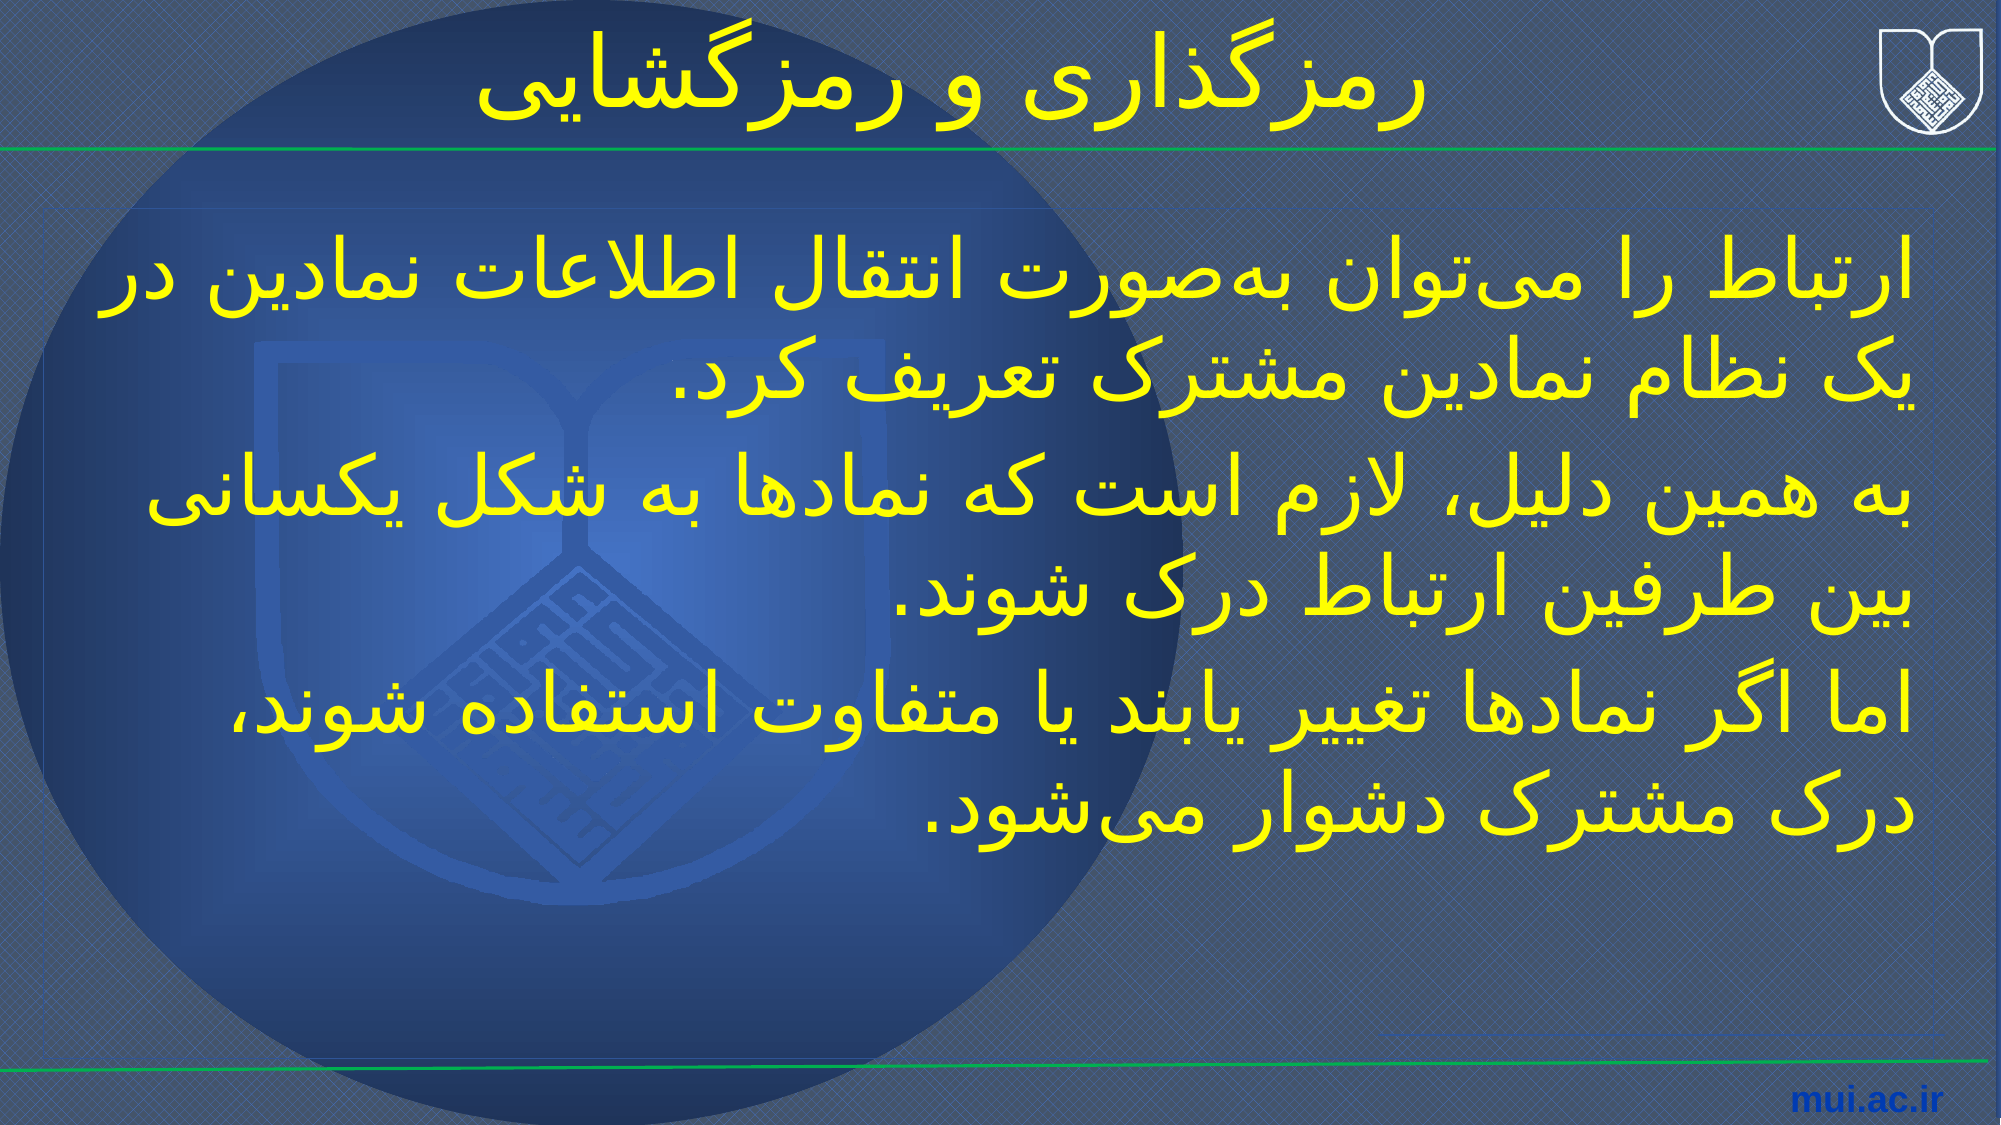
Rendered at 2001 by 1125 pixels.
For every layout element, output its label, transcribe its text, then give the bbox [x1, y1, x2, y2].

text_box رمزگذاری و رمزگشایی [232, 0, 1674, 117]
list ارتباط را می‌توان به‌صورت انتقال اطلاعات نمادین در یک نظام نمادین مشترک تعریف کرد. به همین دلیل، لازم است که نمادها به شکل یکسانی بین طرفین ارتباط درک شوند. اما اگر نمادها تغییر یابند یا متفاوت استفاده شوند، درک مشترک دشوار می‌شود. [43, 208, 1934, 1059]
picture [1874, 0, 1988, 138]
